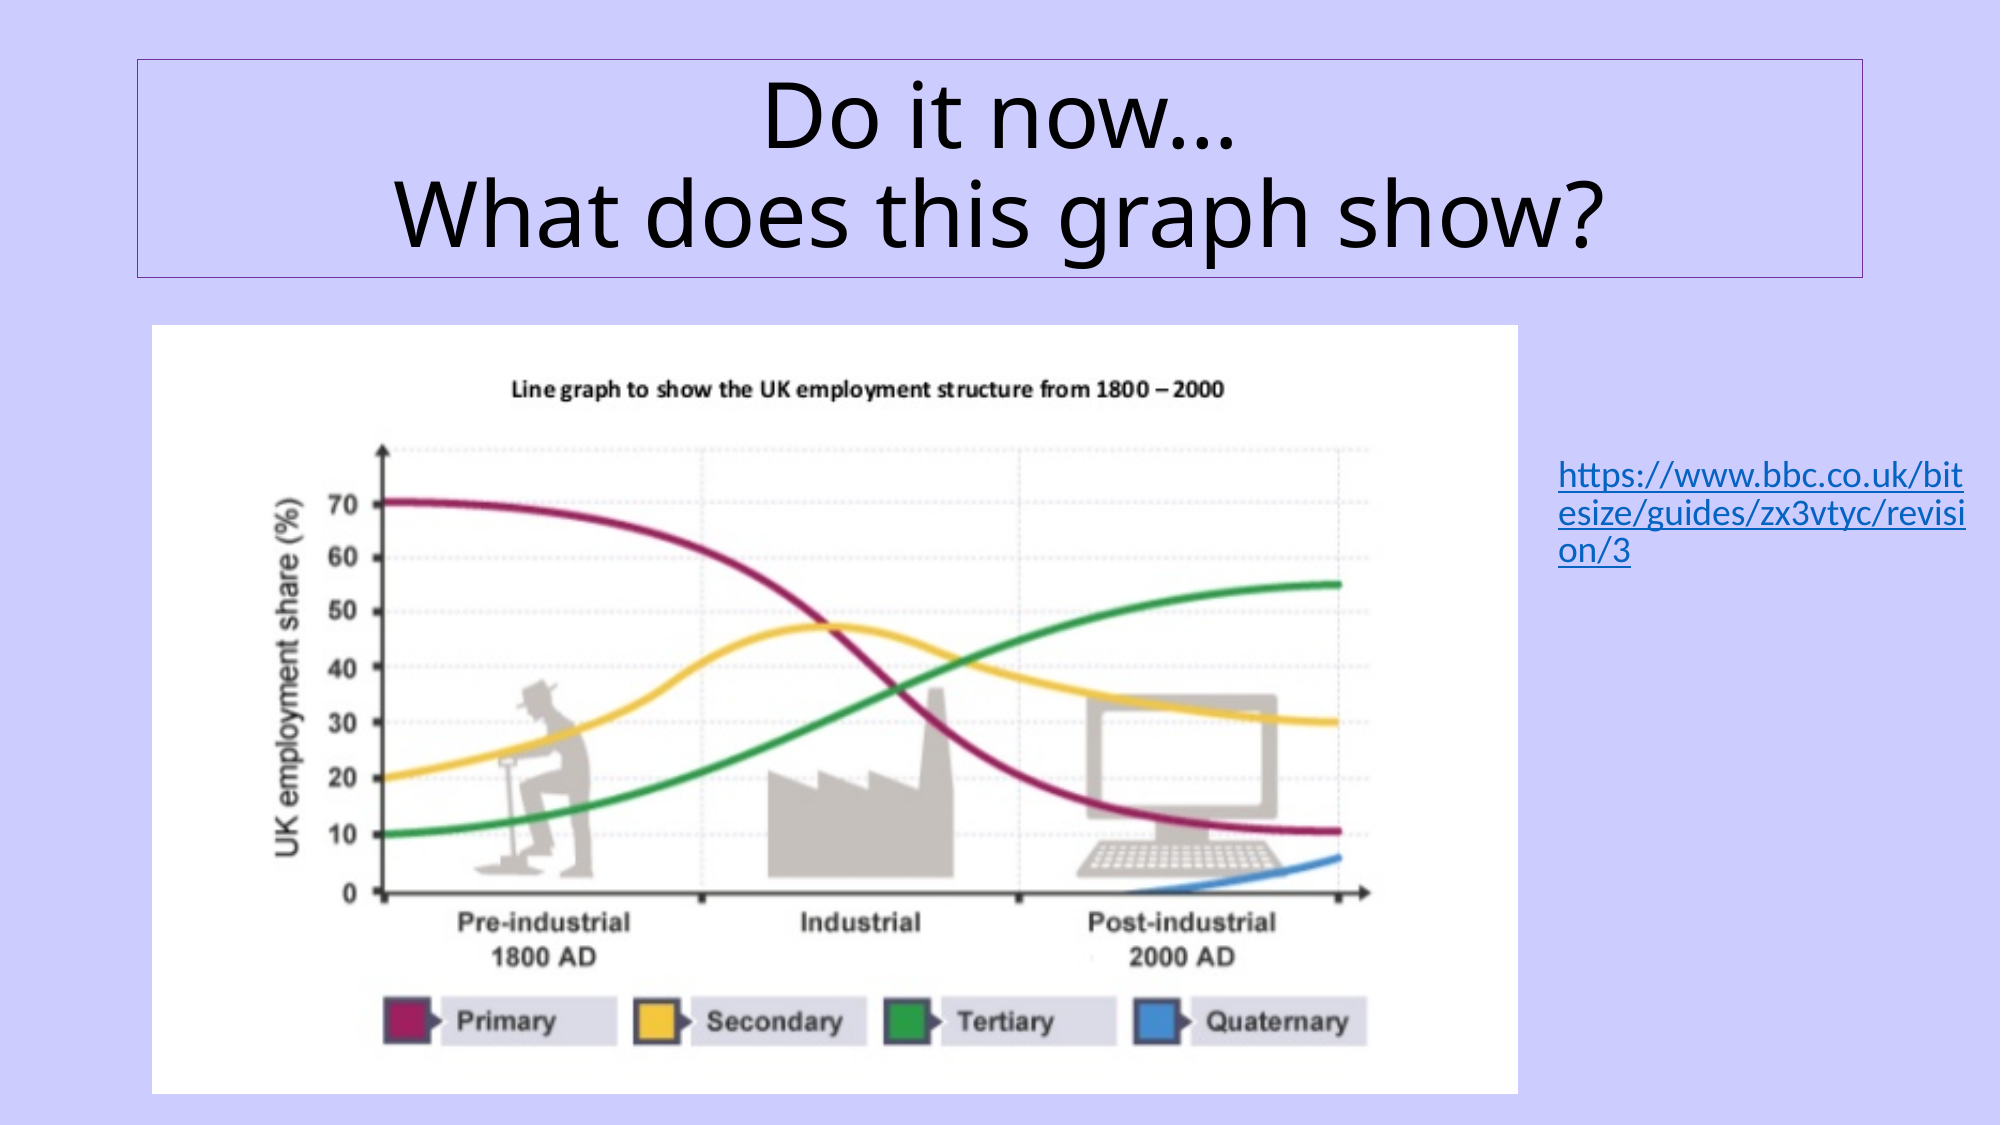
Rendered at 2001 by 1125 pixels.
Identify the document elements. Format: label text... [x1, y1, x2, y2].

title Do it now… What does this graph show? [137, 59, 1863, 278]
picture [152, 325, 1518, 1094]
text_box https://www.bbc.co.uk/bitesize/guides/zx3vtyc/revision/3 [1543, 443, 1982, 548]
